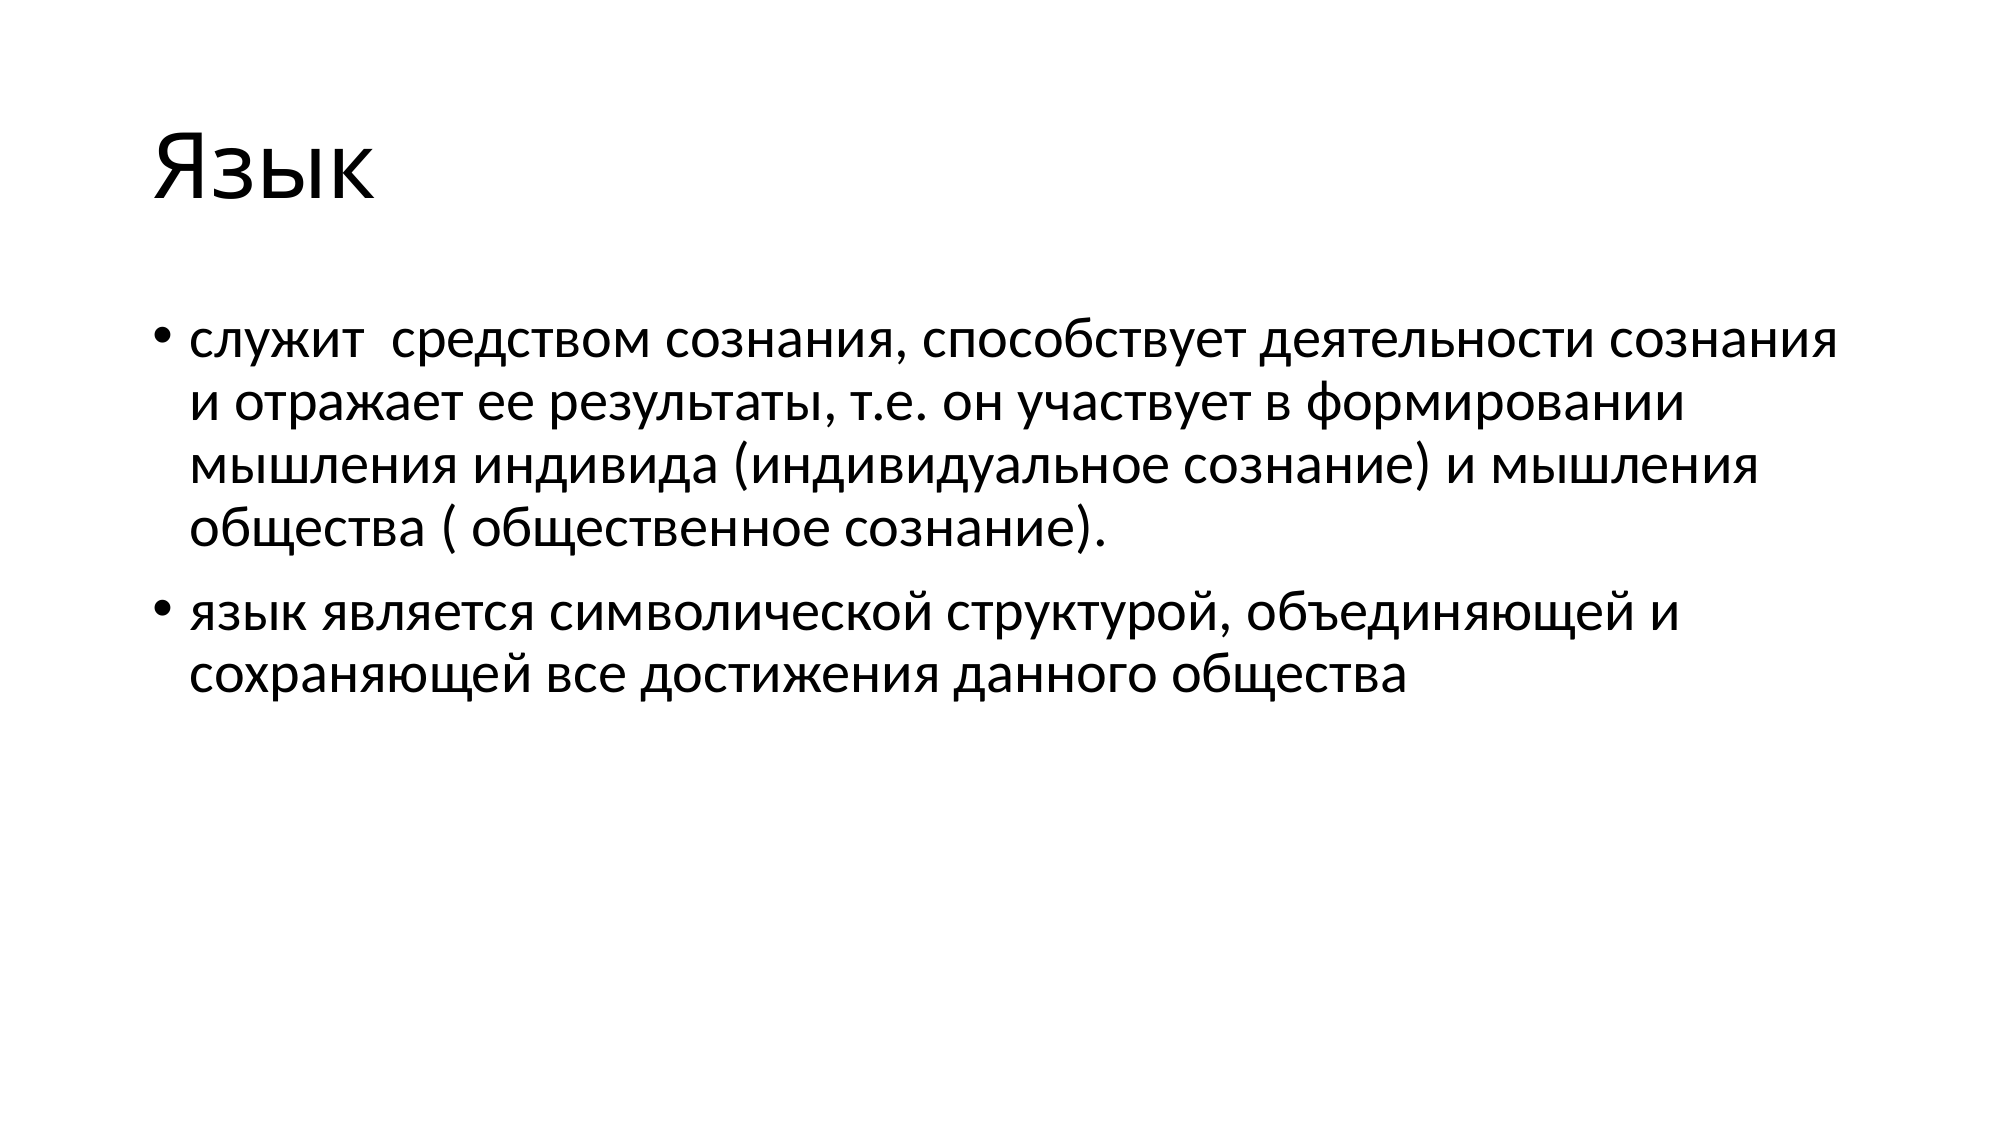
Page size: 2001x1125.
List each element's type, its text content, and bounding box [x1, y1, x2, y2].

title Язык [137, 59, 1863, 278]
list служит средством сознания, способствует деятельности сознания и отражает ее результаты, т.е. он участвует в формировании мышления индивида (индивидуальное сознание) и мышления общества ( общественное сознание). язык является символической структурой, объединяющей и сохраняющей все достижения данного общества [137, 299, 1863, 1014]
